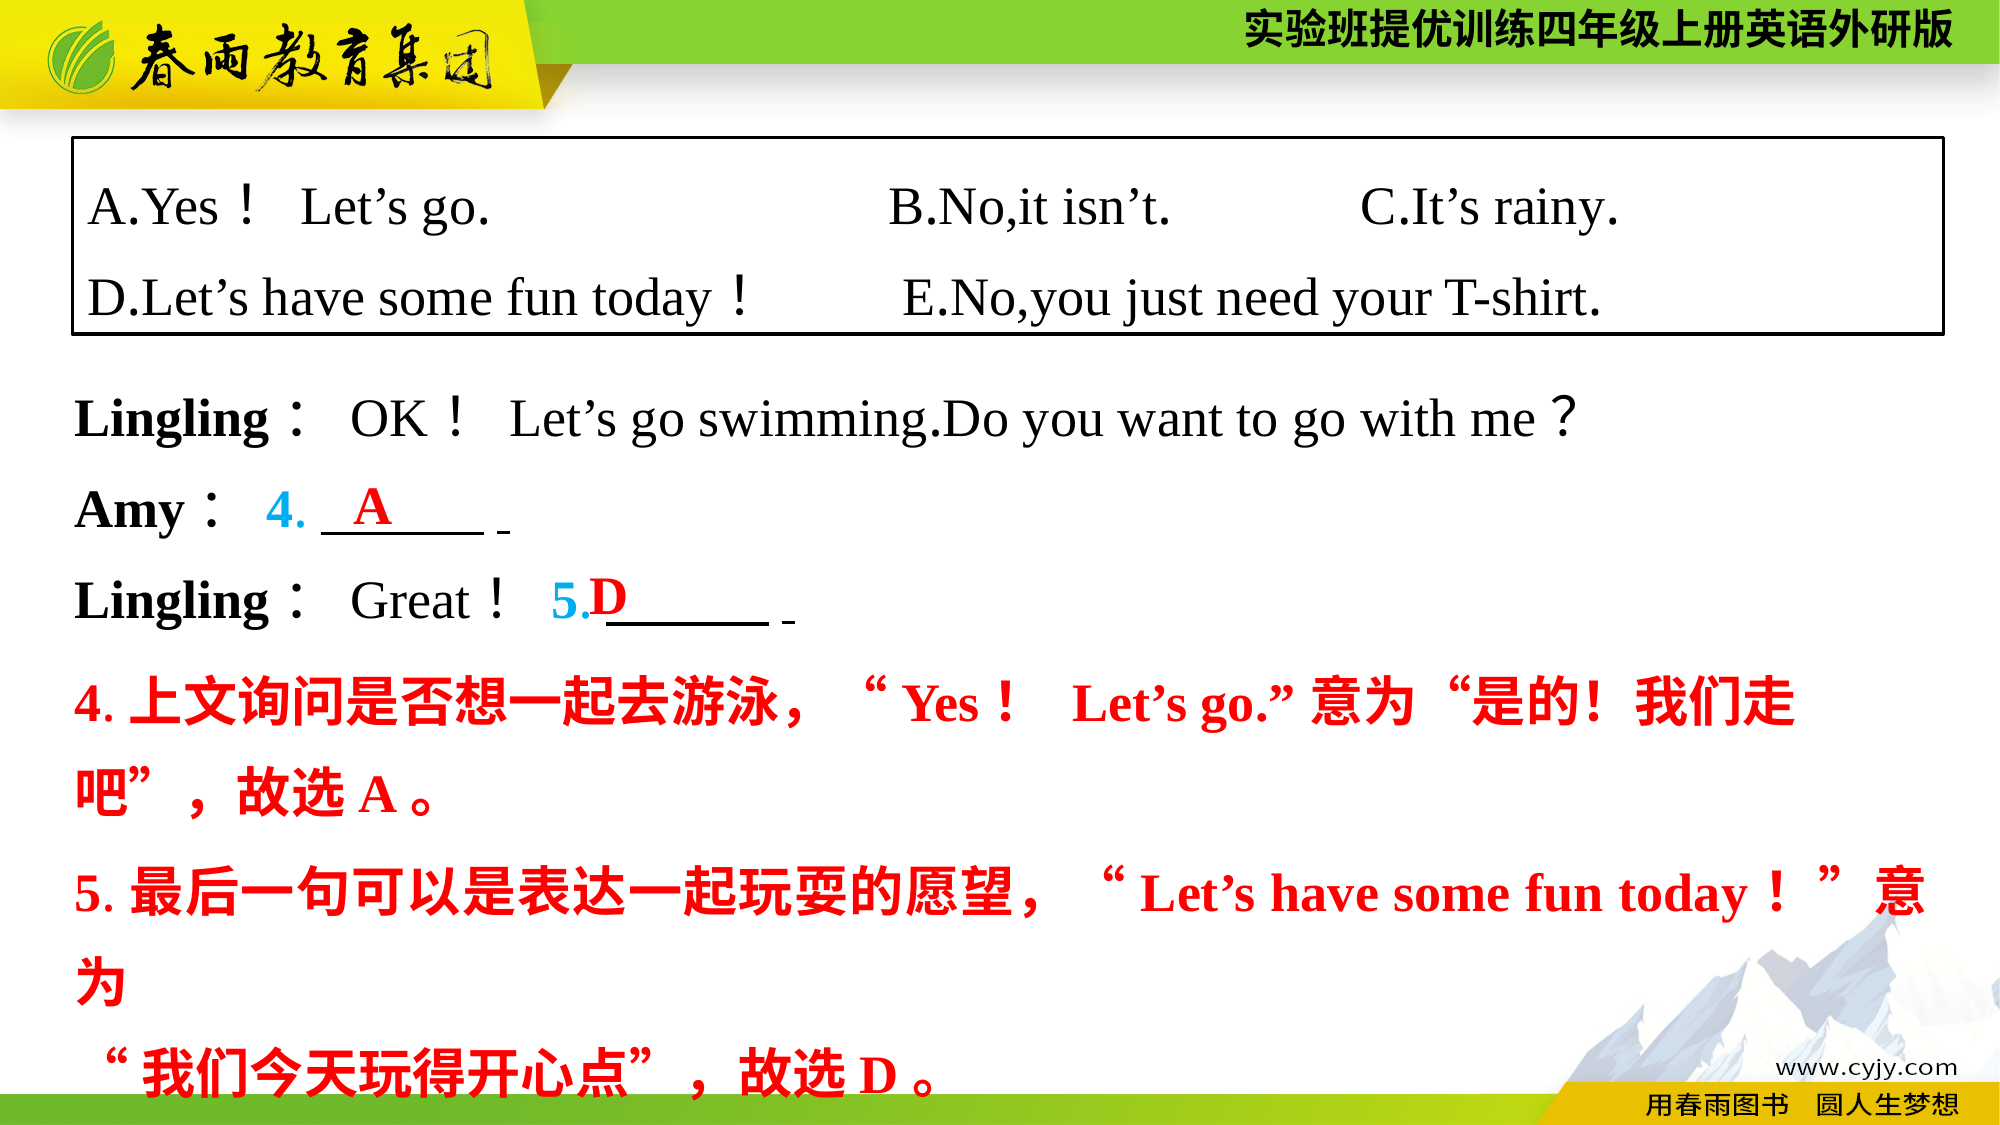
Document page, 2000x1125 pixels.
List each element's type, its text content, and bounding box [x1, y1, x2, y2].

text_box A.Yes！Let’s go. B.No,it isn’t. C.It’s rainy. D.Let’s have some fun today！ E.No,you just need your T-shirt. [72, 137, 1944, 335]
text_box 5.最后一句可以是表达一起玩耍的愿望，“Let’s have some fun today！”意为 “我们今天玩得开心点”，故选D。 [59, 823, 1944, 1112]
text_box 4.上文询问是否想一起去游泳，“Yes！ Let’s go.”意为“是的！我们走吧”，故选A。 [59, 634, 1944, 823]
picture [0, 0, 2000, 1125]
text_box A [338, 437, 408, 543]
text_box D [574, 527, 644, 633]
list Lingling：OK！Let’s go swimming.Do you want to go with me？ Amy：4. . Lingling：Great！5. . [59, 348, 1944, 629]
